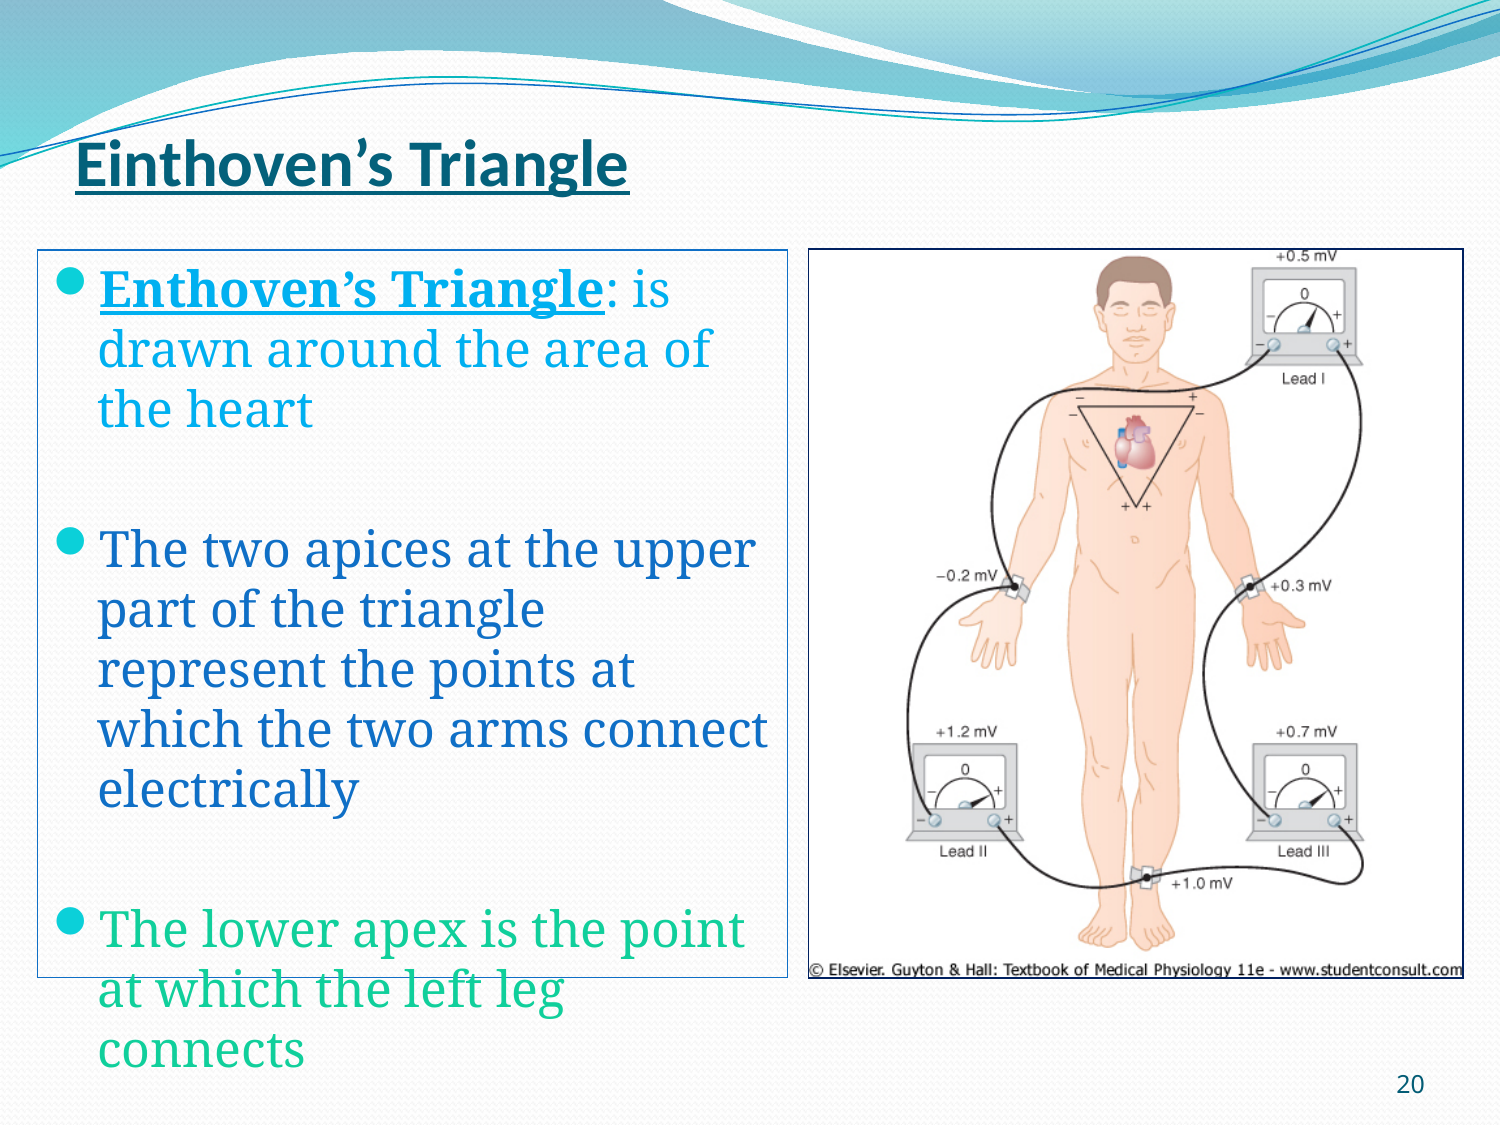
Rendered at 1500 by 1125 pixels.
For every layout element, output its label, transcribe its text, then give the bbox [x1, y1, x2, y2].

title Einthoven’s Triangle [74, 12, 1426, 201]
slide_number 20 [1299, 1042, 1425, 1103]
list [809, 249, 1463, 978]
list Enthoven’s Triangle: is drawn around the area of the heart The two apices at the upper part of the triangle represent the points at which the two arms connect electrically The lower apex is the point at which the left leg connects [37, 249, 788, 978]
